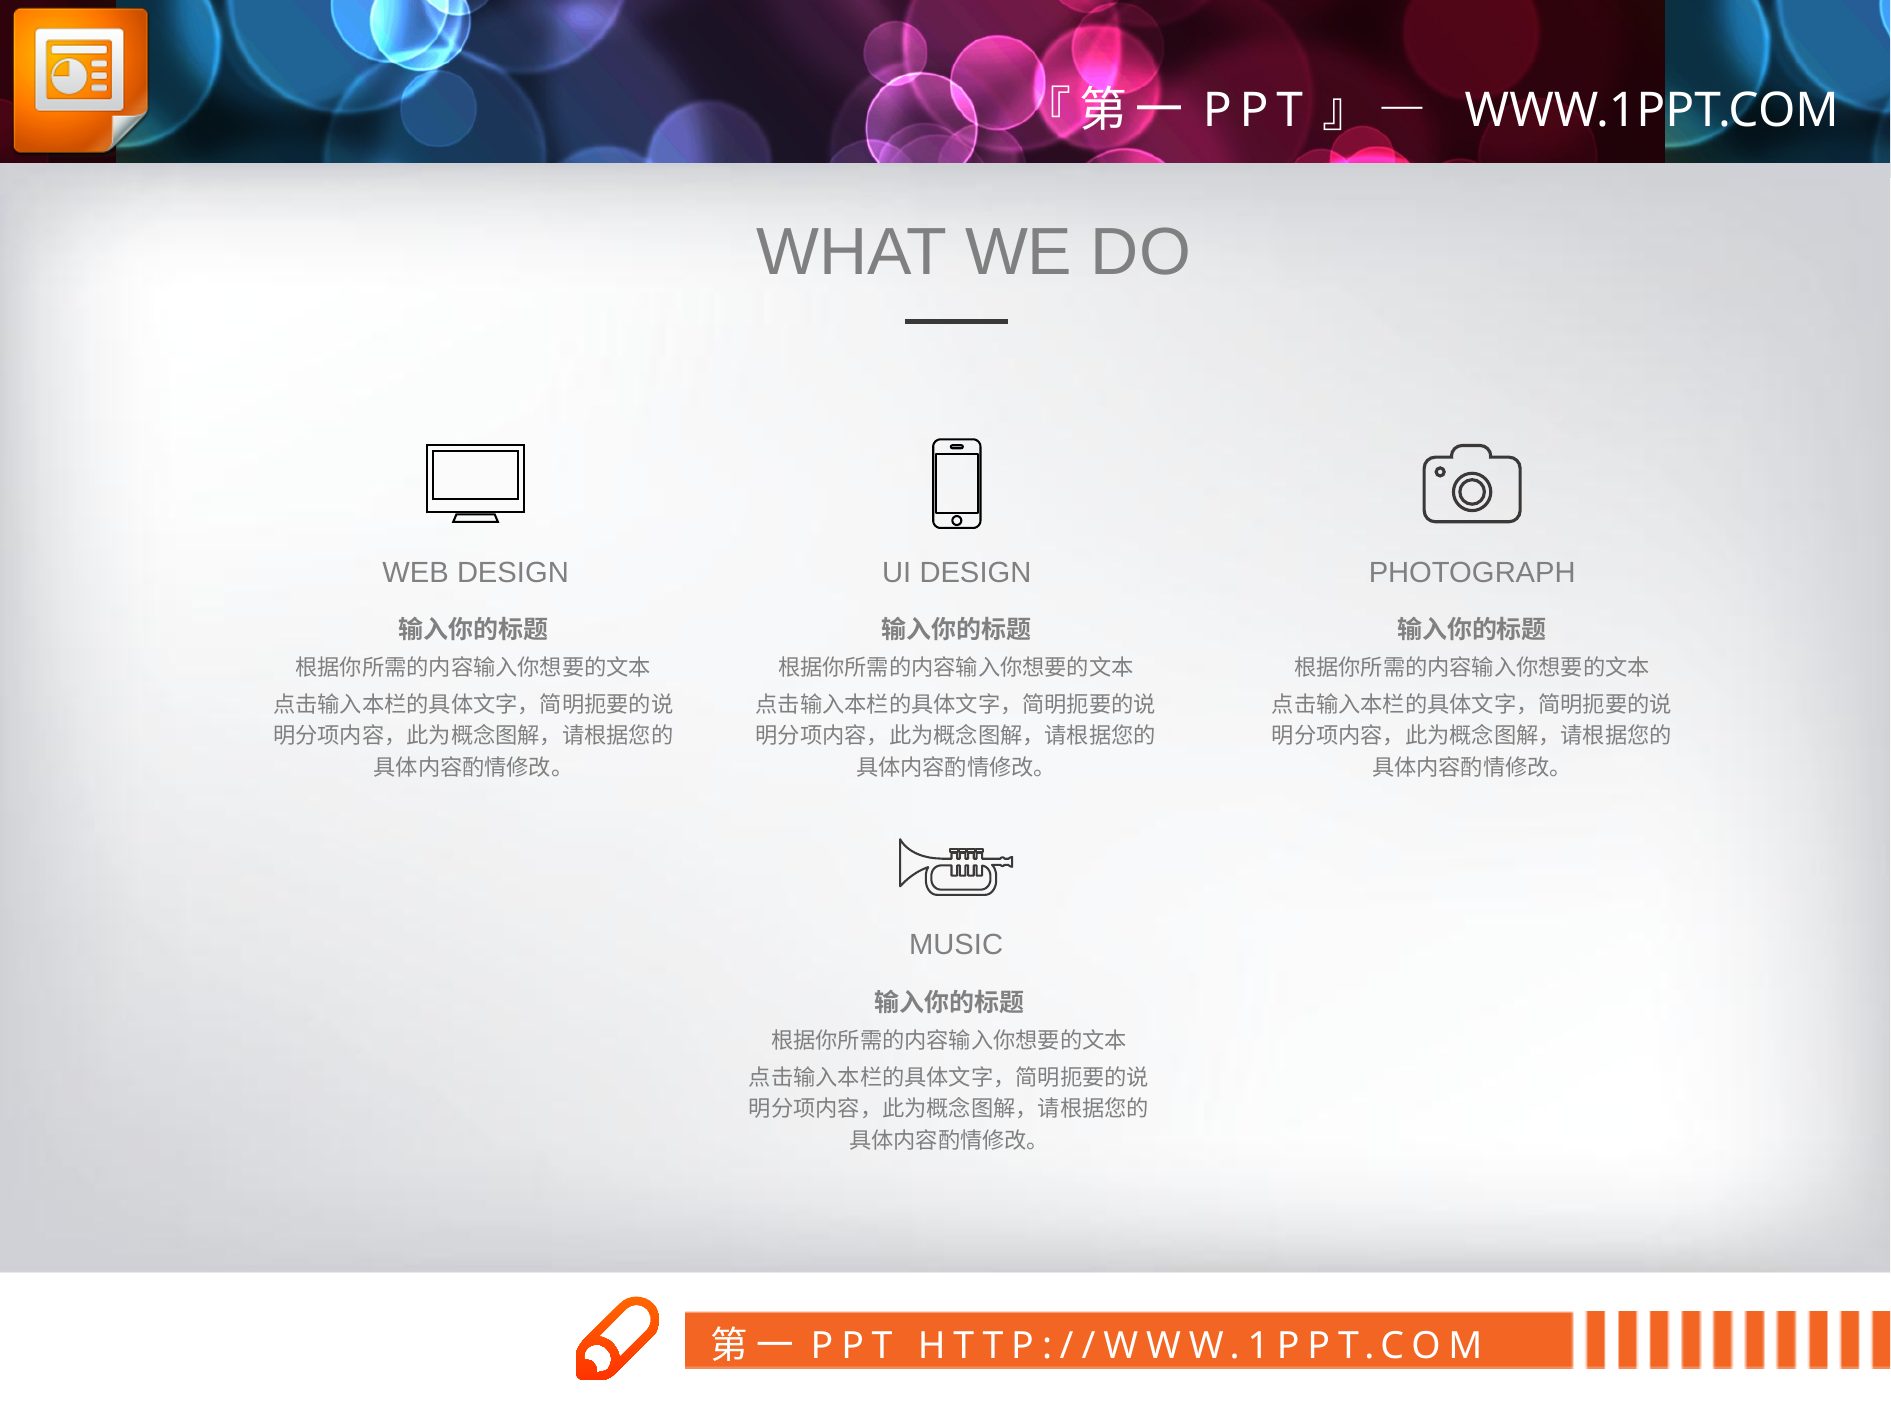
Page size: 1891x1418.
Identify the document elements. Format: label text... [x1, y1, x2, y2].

text_box WHAT WE DO [741, 200, 1221, 296]
text_box 输入你的标题 根据你所需的内容输入你想要的文本 点击输入本栏的具体文字，简明扼要的说明分项内容，此为概念图解，请根据您的具体内容酌情修改。 [723, 968, 1175, 1166]
picture [685, 1311, 1891, 1369]
text_box PHOTOGRAPH [1332, 545, 1612, 595]
picture [0, 0, 1891, 1275]
text_box 输入你的标题 根据你所需的内容输入你想要的文本 点击输入本栏的具体文字，简明扼要的说明分项内容，此为概念图解，请根据您的具体内容酌情修改。 [248, 595, 700, 793]
text_box WEB DESIGN [336, 545, 615, 595]
text_box [933, 439, 981, 528]
text_box MUSIC [816, 918, 1096, 968]
text_box [453, 514, 498, 522]
text_box 输入你的标题 根据你所需的内容输入你想要的文本 点击输入本栏的具体文字，简明扼要的说明分项内容，此为概念图解，请根据您的具体内容酌情修改。 [730, 595, 1182, 793]
text_box [1424, 445, 1521, 522]
text_box [900, 839, 1013, 895]
text_box 输入你的标题 根据你所需的内容输入你想要的文本 点击输入本栏的具体文字，简明扼要的说明分项内容，此为概念图解，请根据您的具体内容酌情修改。 [1246, 595, 1698, 793]
text_box [427, 445, 524, 513]
text_box UI DESIGN [817, 545, 1097, 595]
